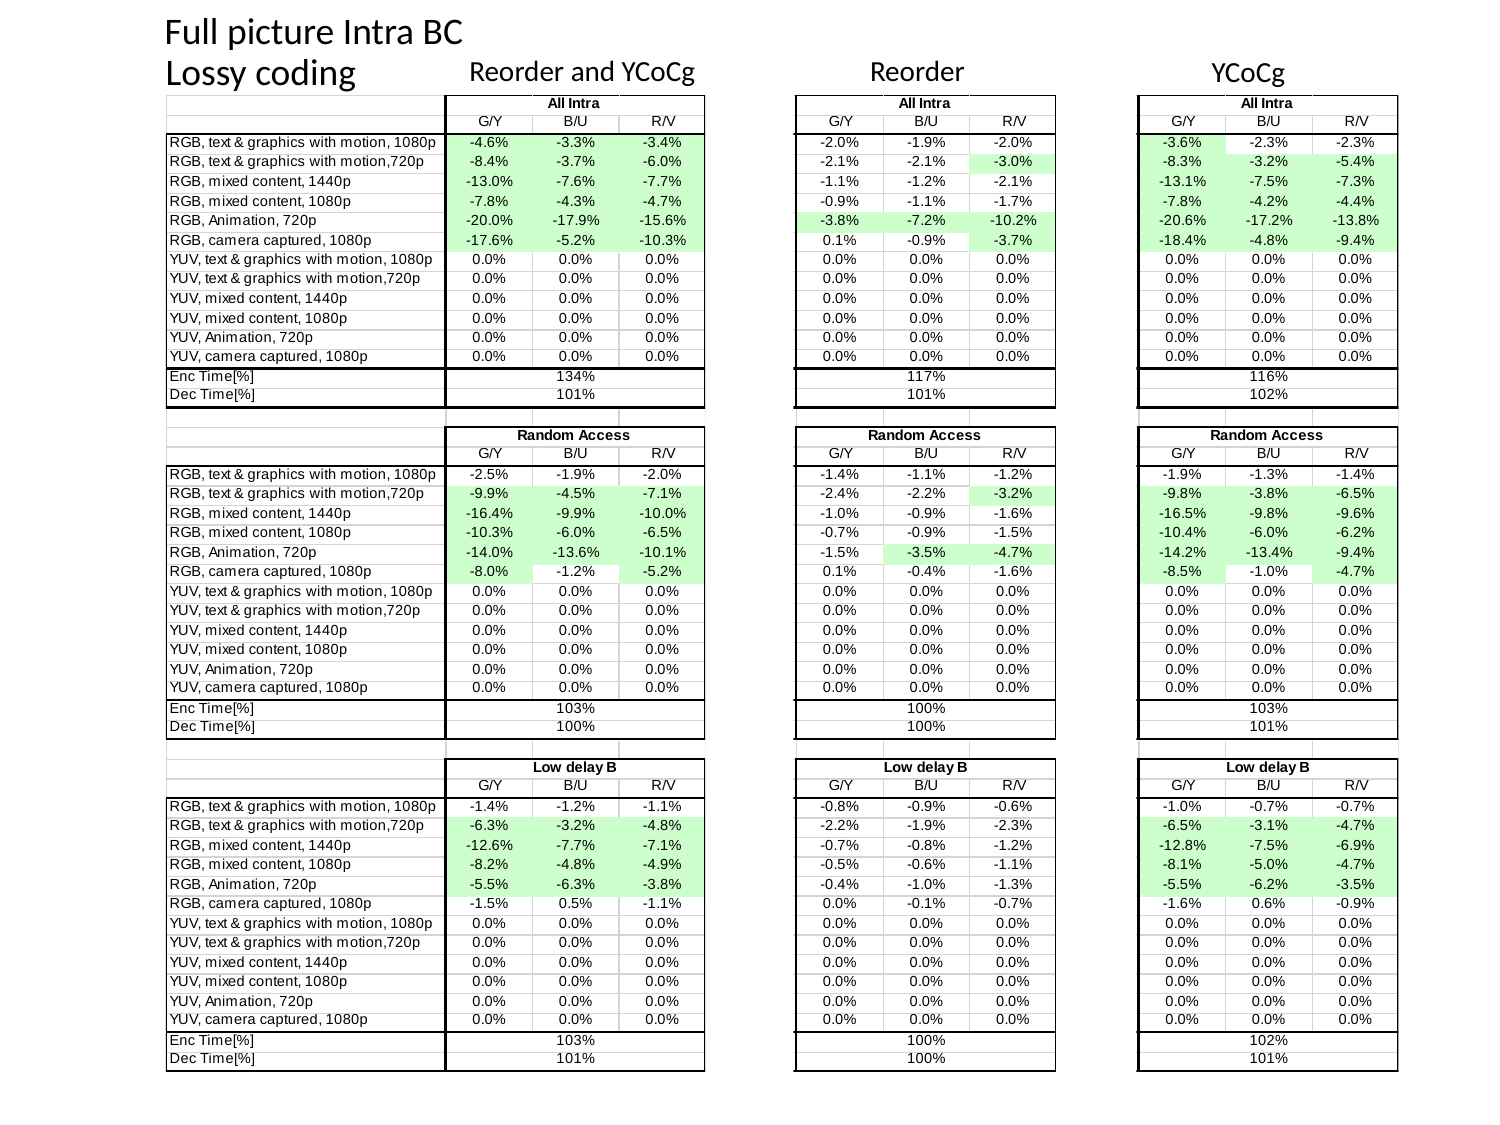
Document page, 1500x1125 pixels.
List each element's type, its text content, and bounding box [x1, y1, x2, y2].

text_box Lossy coding [150, 60, 376, 101]
text_box Reorder [855, 44, 982, 95]
text_box Reorder and YCoCg [454, 45, 715, 95]
picture [165, 95, 707, 1073]
text_box YCoCg [1196, 45, 1308, 95]
picture [1136, 95, 1400, 1073]
picture [793, 95, 1058, 1073]
text_box Full picture Intra BC [149, 0, 545, 60]
